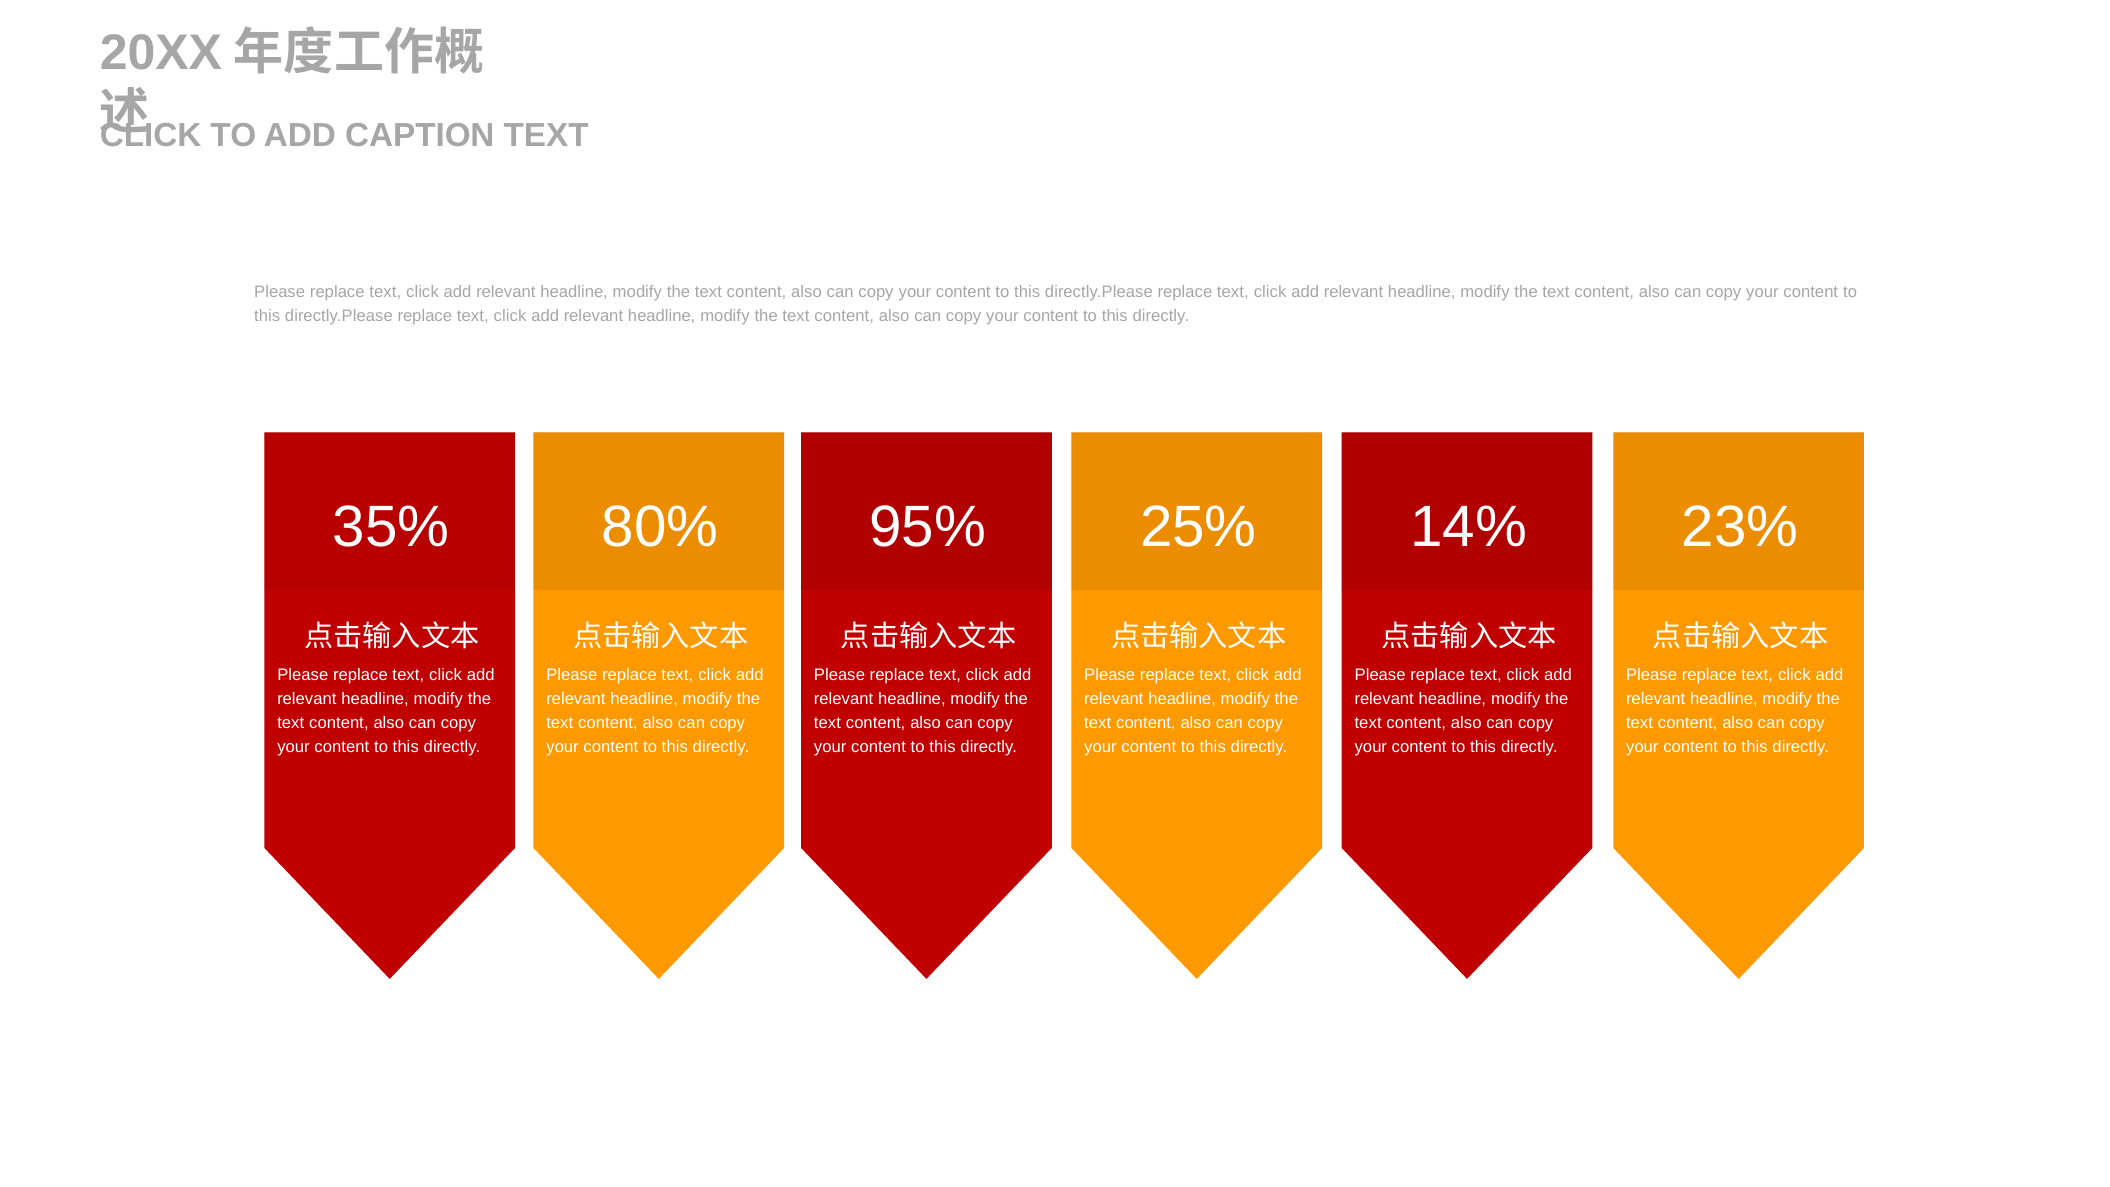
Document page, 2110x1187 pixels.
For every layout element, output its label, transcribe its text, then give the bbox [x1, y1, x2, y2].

text_box Please replace text, click add relevant headline, modify the text content, also can copy your content to this directly. [1626, 660, 1853, 756]
text_box 点击输入文本 [1374, 610, 1564, 653]
text_box 点击输入文本 [566, 610, 756, 653]
text_box Please replace text, click add relevant headline, modify the text content, also can copy your content to this directly. [546, 660, 774, 756]
text_box [1071, 432, 1323, 590]
text_box [1070, 431, 1323, 980]
text_box 点击输入文本 [1645, 610, 1836, 653]
text_box [532, 431, 785, 980]
text_box [1341, 590, 1593, 980]
text_box [801, 432, 1052, 590]
text_box Please replace text, click add relevant headline, modify the text content, also can copy your content to this directly. [1354, 660, 1582, 756]
text_box [533, 432, 785, 590]
text_box 35% [291, 473, 491, 558]
text_box CLICK TO ADD CAPTION TEXT [99, 113, 629, 154]
text_box 25% [1098, 473, 1298, 558]
text_box [264, 432, 515, 590]
text_box 20XX年度工作概述 [99, 19, 534, 113]
text_box [1612, 431, 1865, 980]
text_box [1613, 432, 1864, 590]
text_box [800, 431, 1053, 980]
text_box Please replace text, click add relevant headline, modify the text content, also can copy your content to this directly. [813, 660, 1041, 756]
text_box Please replace text, click add relevant headline, modify the text content, also can copy your content to this directly. [1084, 660, 1312, 756]
text_box [263, 431, 516, 980]
text_box 80% [560, 473, 760, 558]
text_box 23% [1640, 473, 1840, 558]
text_box Please replace text, click add relevant headline, modify the text content, also can copy your content to this directly.Please replace text, click add relevant headline, modify the text content, also can copy your content to this directly.Please replace text, click add relevant headline, modify the text content, also can copy your content to this directly. [254, 276, 1870, 325]
text_box 点击输入文本 [297, 610, 487, 653]
text_box [1341, 432, 1593, 590]
text_box 95% [828, 473, 1028, 558]
text_box 点击输入文本 [1104, 610, 1294, 653]
text_box 点击输入文本 [833, 610, 1024, 653]
text_box Please replace text, click add relevant headline, modify the text content, also can copy your content to this directly. [277, 660, 505, 756]
text_box 14% [1369, 473, 1568, 558]
